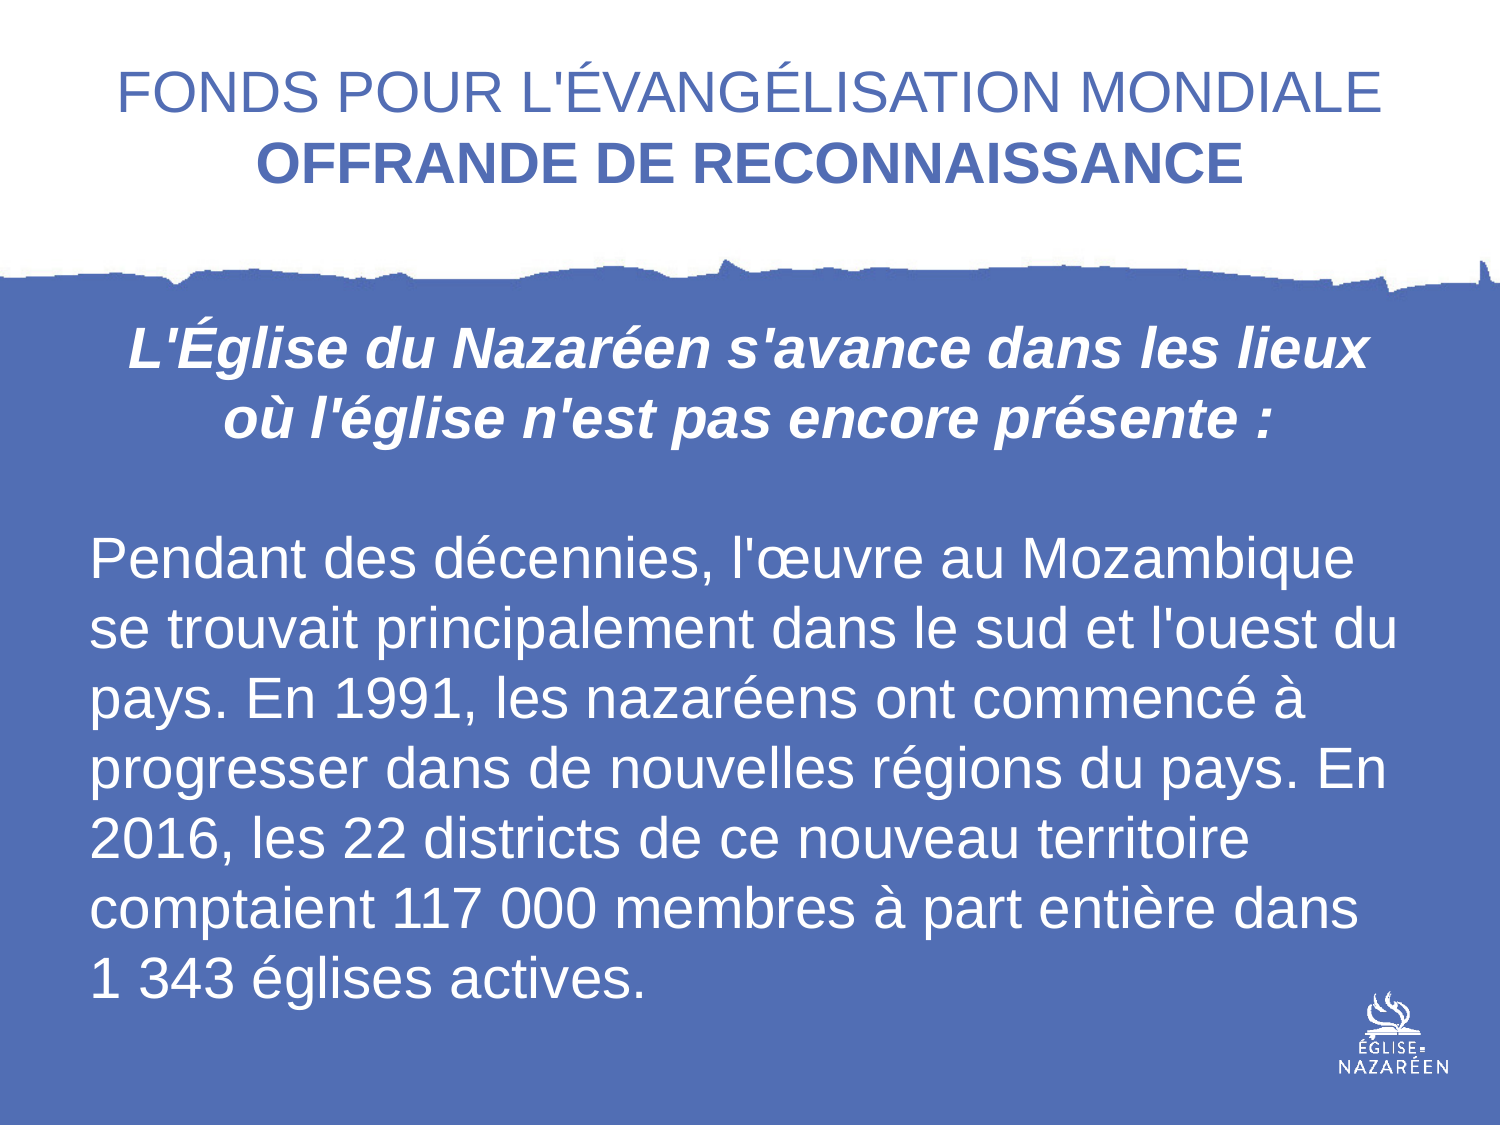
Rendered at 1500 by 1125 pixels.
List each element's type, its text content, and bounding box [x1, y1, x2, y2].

picture [0, 0, 1500, 1125]
text_box L'Église du Nazaréen s'avance dans les lieux où l'église n'est pas encore présente : Pendant des décennies, l'œuvre au Mozambique se trouvait principalement dans le sud et l'ouest du pays. En 1991, les nazaréens ont commencé à progresser dans de nouvelles régions du pays. En 2016, les 22 districts de ce nouveau territoire comptaient 117 000 membres à part entière dans 1 343 églises actives. [74, 302, 1425, 1018]
text_box Fonds pour l'évangélisation mondiale Offrande de reconnaissance [12, 45, 1488, 203]
